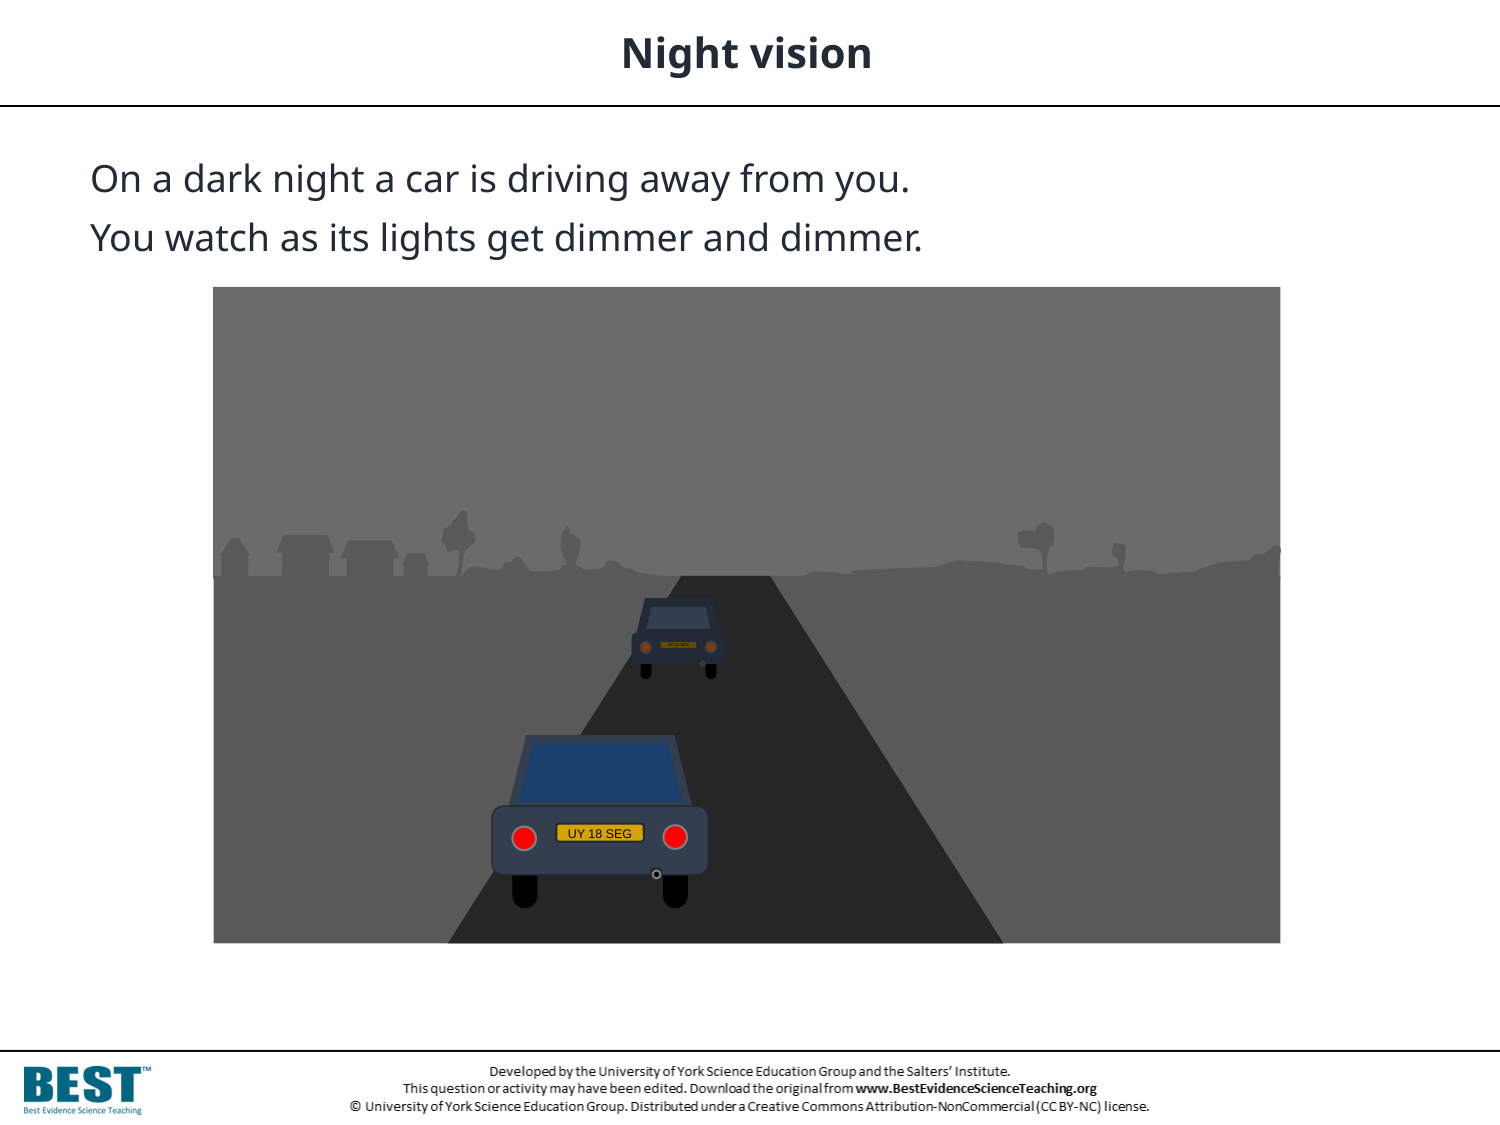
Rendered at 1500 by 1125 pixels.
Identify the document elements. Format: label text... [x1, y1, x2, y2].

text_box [213, 286, 1281, 944]
picture [0, 105, 1500, 1125]
text_box Night vision [23, 4, 1471, 99]
